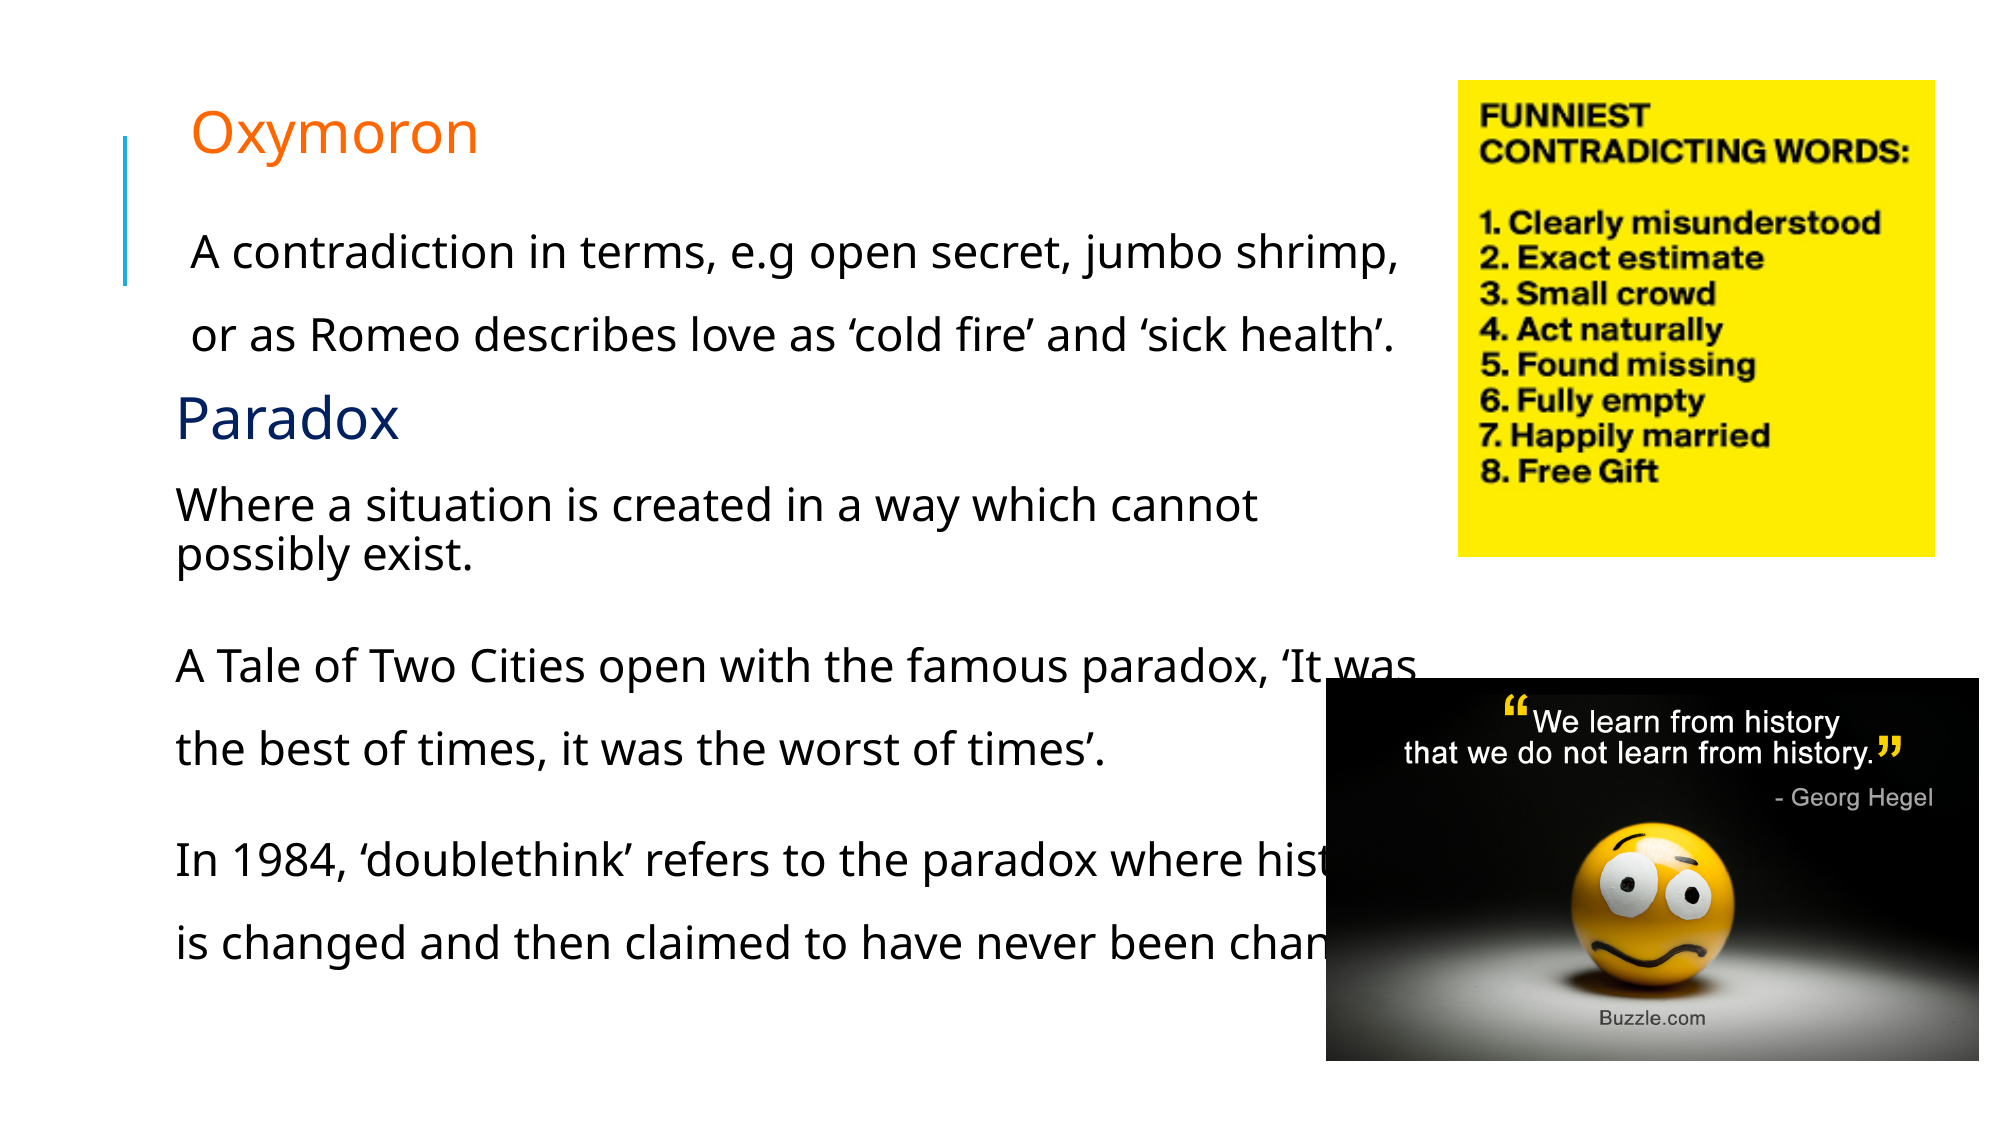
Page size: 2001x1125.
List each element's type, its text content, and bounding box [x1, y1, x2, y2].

picture [1457, 79, 1935, 557]
list Oxymoron A contradiction in terms, e.g open secret, jumbo shrimp, or as Romeo describes love as ‘cold fire’ and ‘sick health’. Paradox Where a situation is created in a way which cannot possibly exist. A Tale of Two Cities open with the famous paradox, ‘It was the best of times, it was the worst of times’. In 1984, ‘doublethink’ refers to the paradox where history is changed and then claimed to have never been changed. [168, 95, 1448, 1035]
picture [1326, 678, 1979, 1061]
